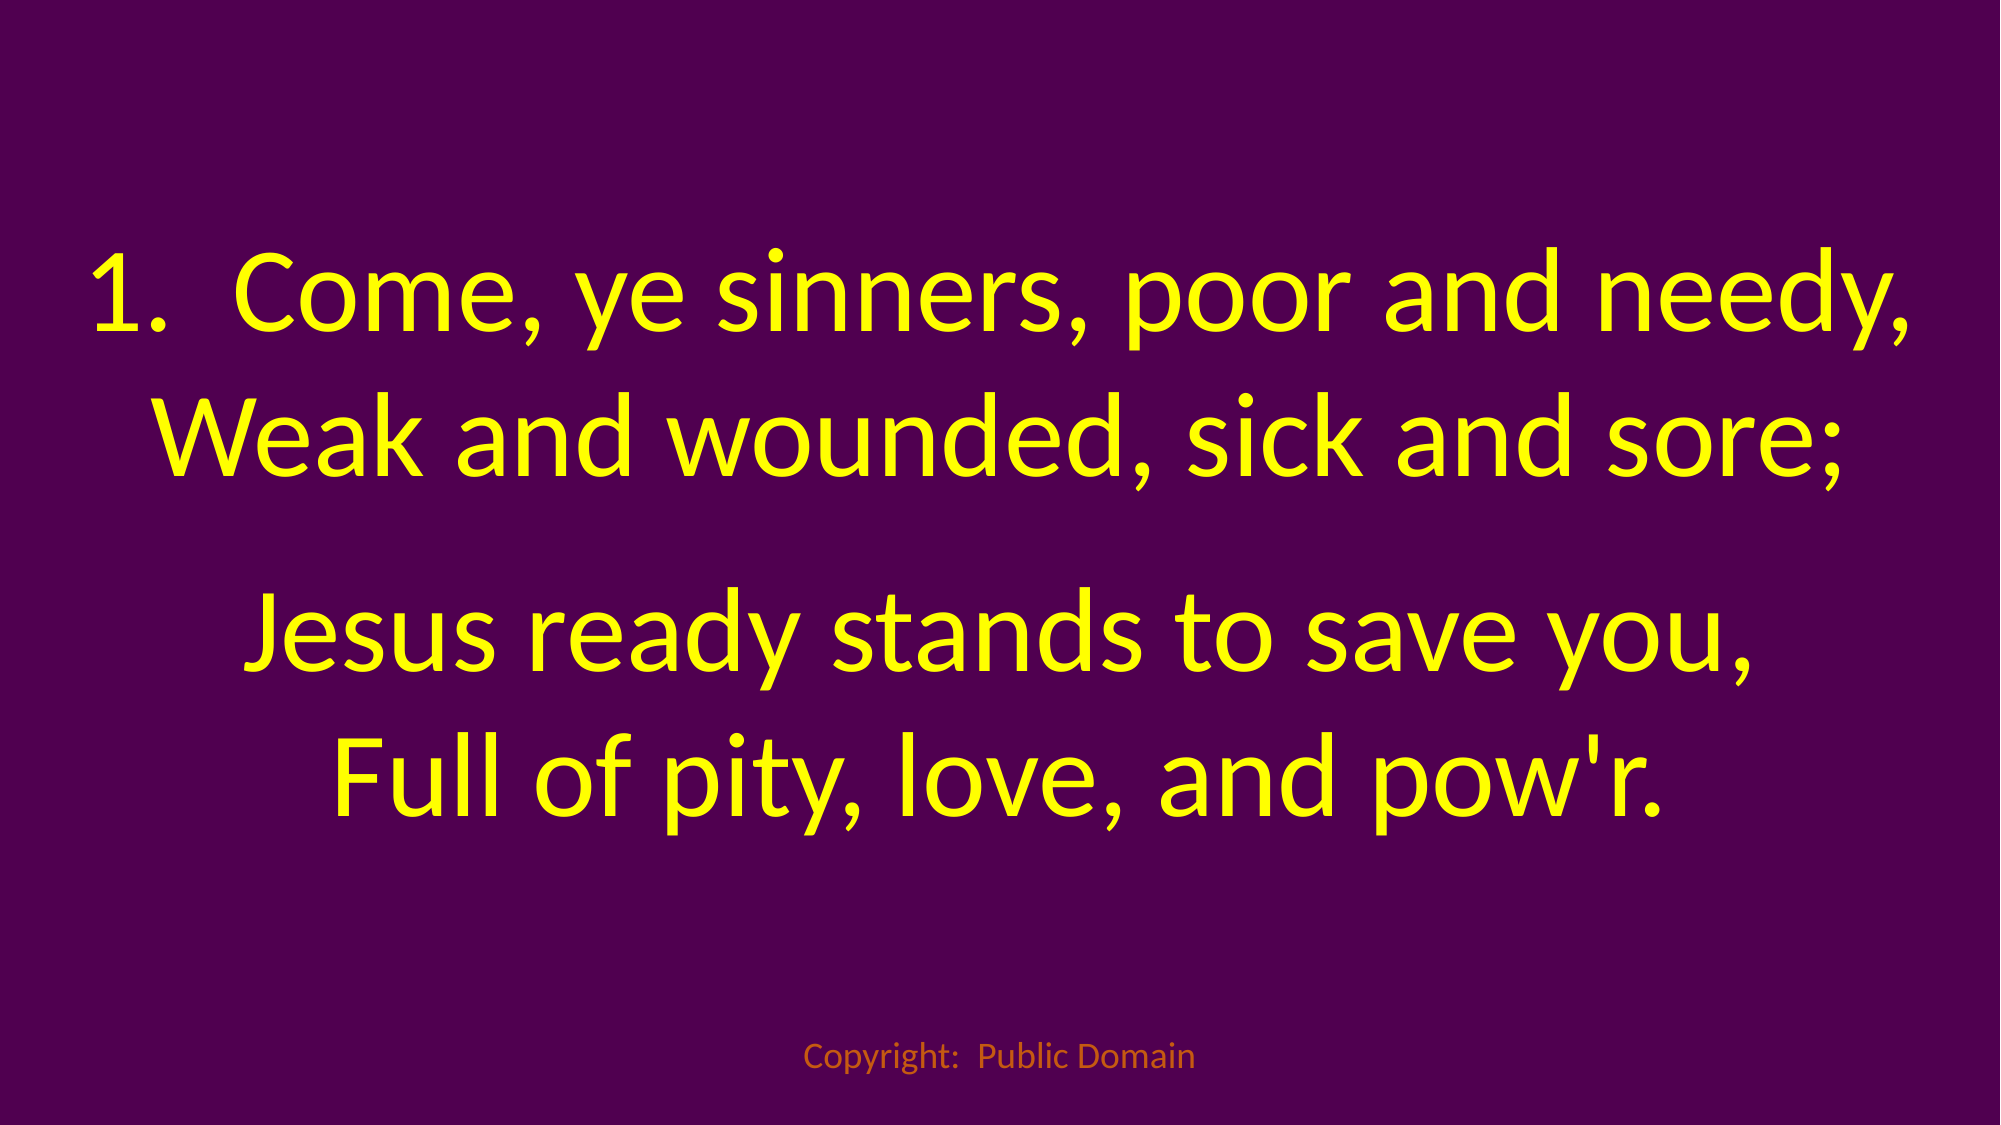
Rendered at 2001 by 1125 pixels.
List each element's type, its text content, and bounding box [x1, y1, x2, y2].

text_box 1. Come, ye sinners, poor and needy, Weak and wounded, sick and sore; Jesus ready stands to save you, Full of pity, love, and pow'r. [0, 203, 2000, 848]
text_box Copyright: Public Domain [26, 1023, 1973, 1083]
